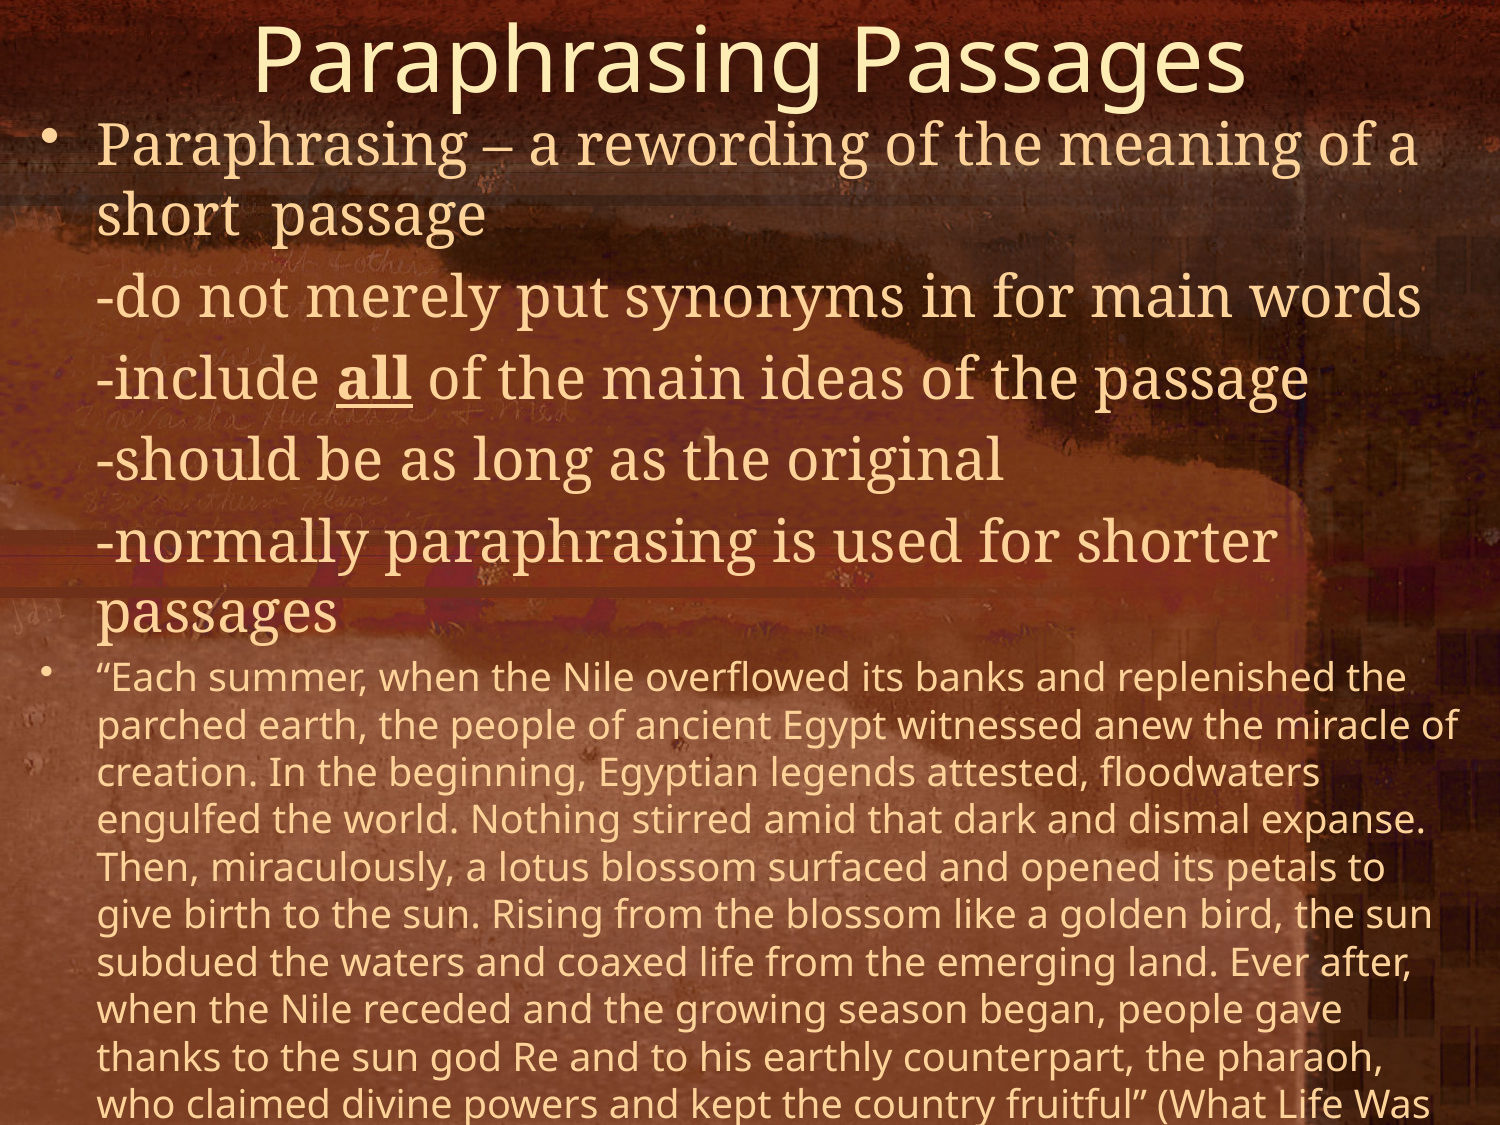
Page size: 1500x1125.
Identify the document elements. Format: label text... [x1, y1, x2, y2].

picture [0, 0, 1500, 1125]
list Paraphrasing – a rewording of the meaning of a short passage -do not merely put synonyms in for main words -include all of the main ideas of the passage -should be as long as the original -normally paraphrasing is used for shorter passages “Each summer, when the Nile overflowed its banks and replenished the parched earth, the people of ancient Egypt witnessed anew the miracle of creation. In the beginning, Egyptian legends attested, floodwaters engulfed the world. Nothing stirred amid that dark and dismal expanse. Then, miraculously, a lotus blossom surfaced and opened its petals to give birth to the sun. Rising from the blossom like a golden bird, the sun subdued the waters and coaxed life from the emerging land. Ever after, when the Nile receded and the growing season began, people gave thanks to the sun god Re and to his earthly counterpart, the pharaoh, who claimed divine powers and kept the country fruitful” (What Life Was Like , 8). [24, 99, 1476, 1101]
title Paraphrasing Passages [74, 0, 1426, 99]
